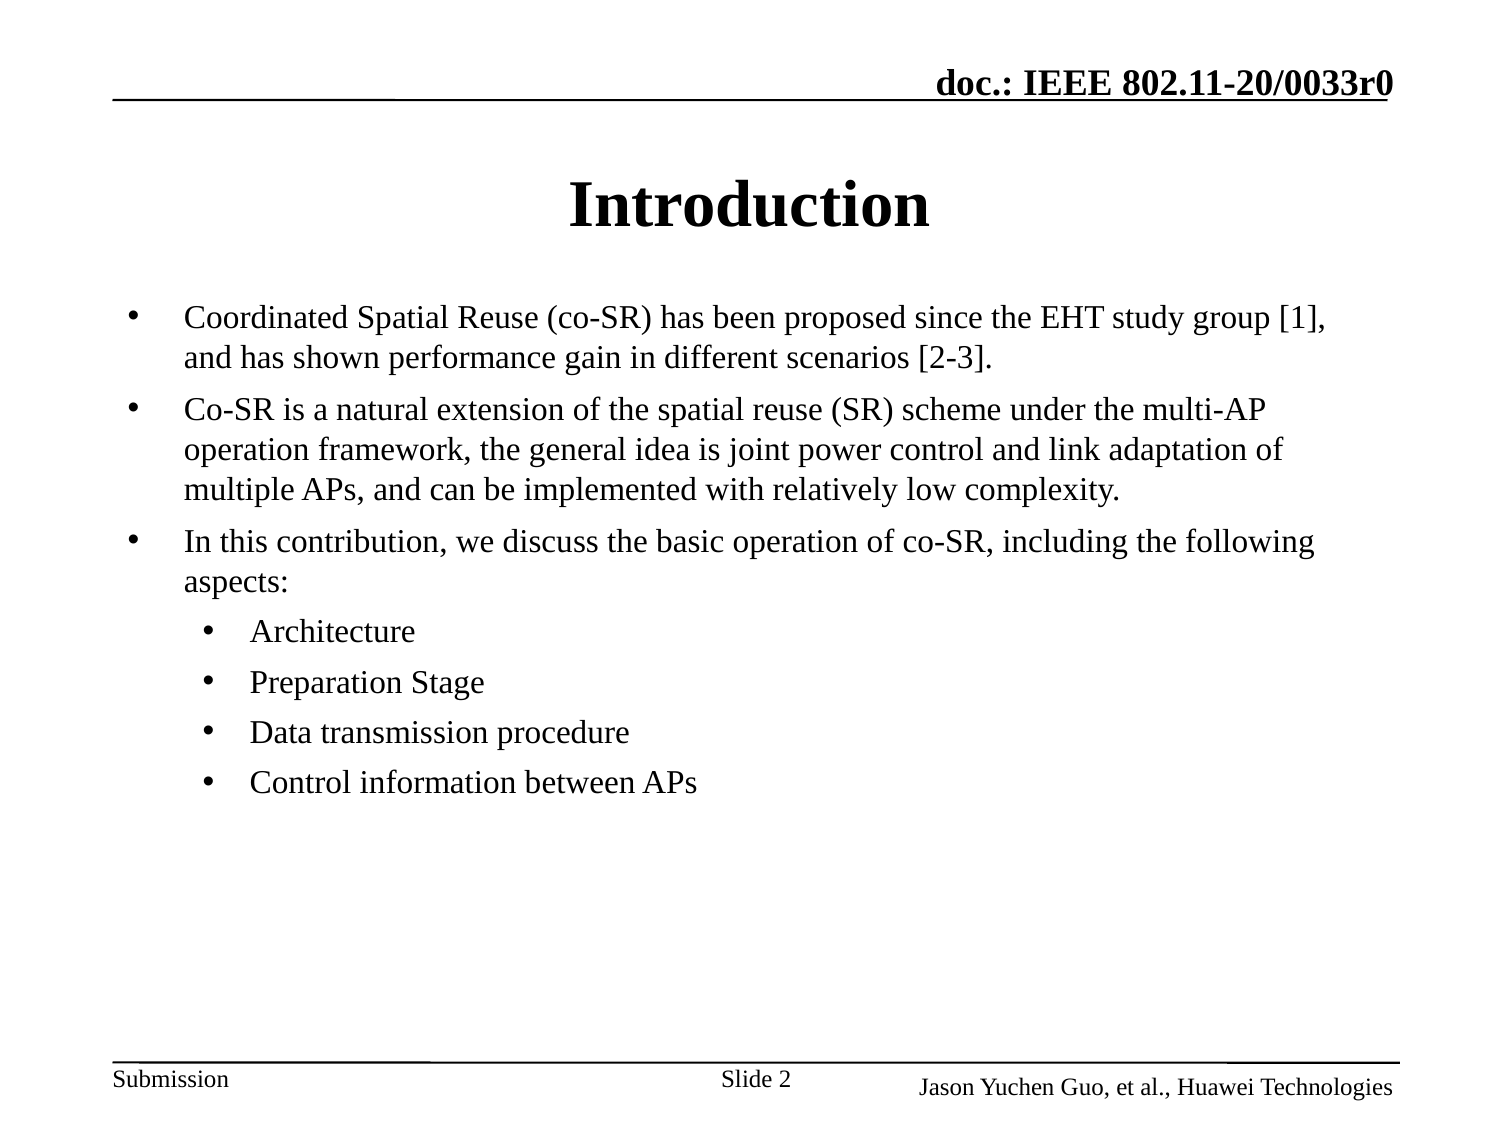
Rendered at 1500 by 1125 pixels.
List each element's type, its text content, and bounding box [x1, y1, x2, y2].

title Introduction [112, 112, 1388, 286]
slide_number Slide 2 [712, 1061, 800, 1123]
list Coordinated Spatial Reuse (co-SR) has been proposed since the EHT study group [1], and has shown performance gain in different scenarios [2-3]. Co-SR is a natural extension of the spatial reuse (SR) scheme under the multi-AP operation framework, the general idea is joint power control and link adaptation of multiple APs, and can be implemented with relatively low complexity. In this contribution, we discuss the basic operation of co-SR, including the following aspects: Architecture Preparation Stage Data transmission procedure Control information between APs [112, 286, 1388, 1026]
